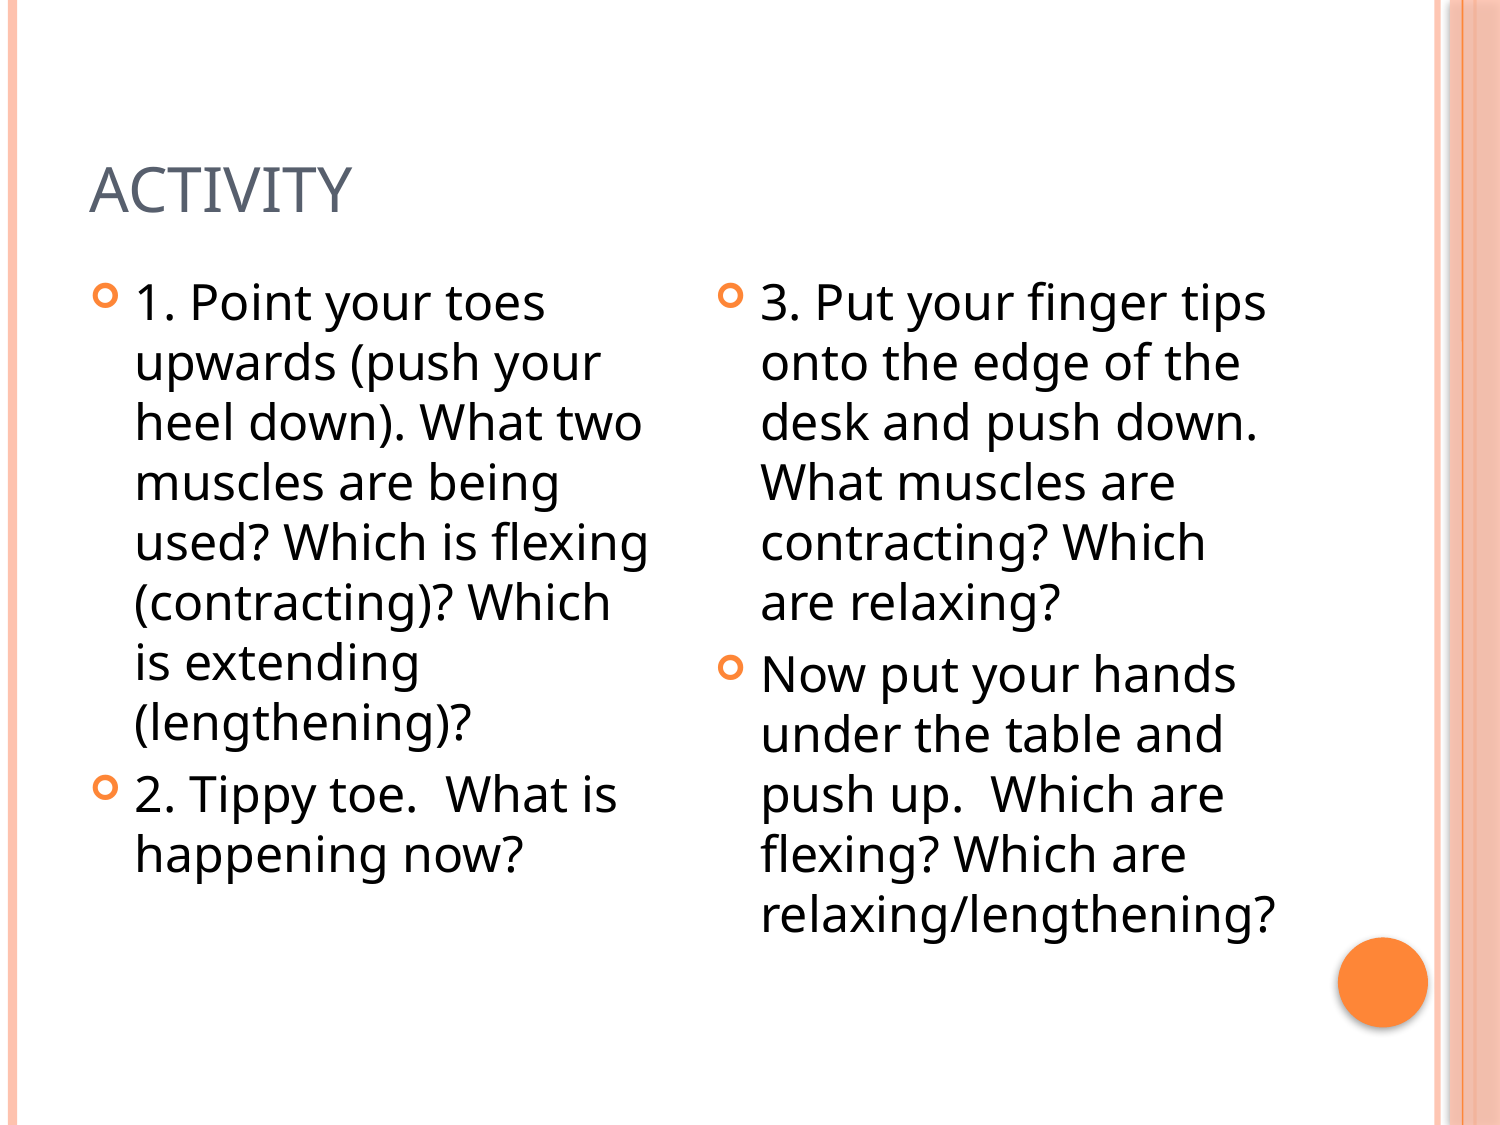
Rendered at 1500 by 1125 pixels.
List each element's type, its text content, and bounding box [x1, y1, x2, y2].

list 3. Put your finger tips onto the edge of the desk and push down. What muscles are contracting? Which are relaxing? Now put your hands under the table and push up. Which are flexing? Which are relaxing/lengthening? [700, 262, 1301, 1013]
title Activity [75, 45, 1300, 233]
list 1. Point your toes upwards (push your heel down). What two muscles are being used? Which is flexing (contracting)? Which is extending (lengthening)? 2. Tippy toe. What is happening now? [75, 262, 675, 1013]
